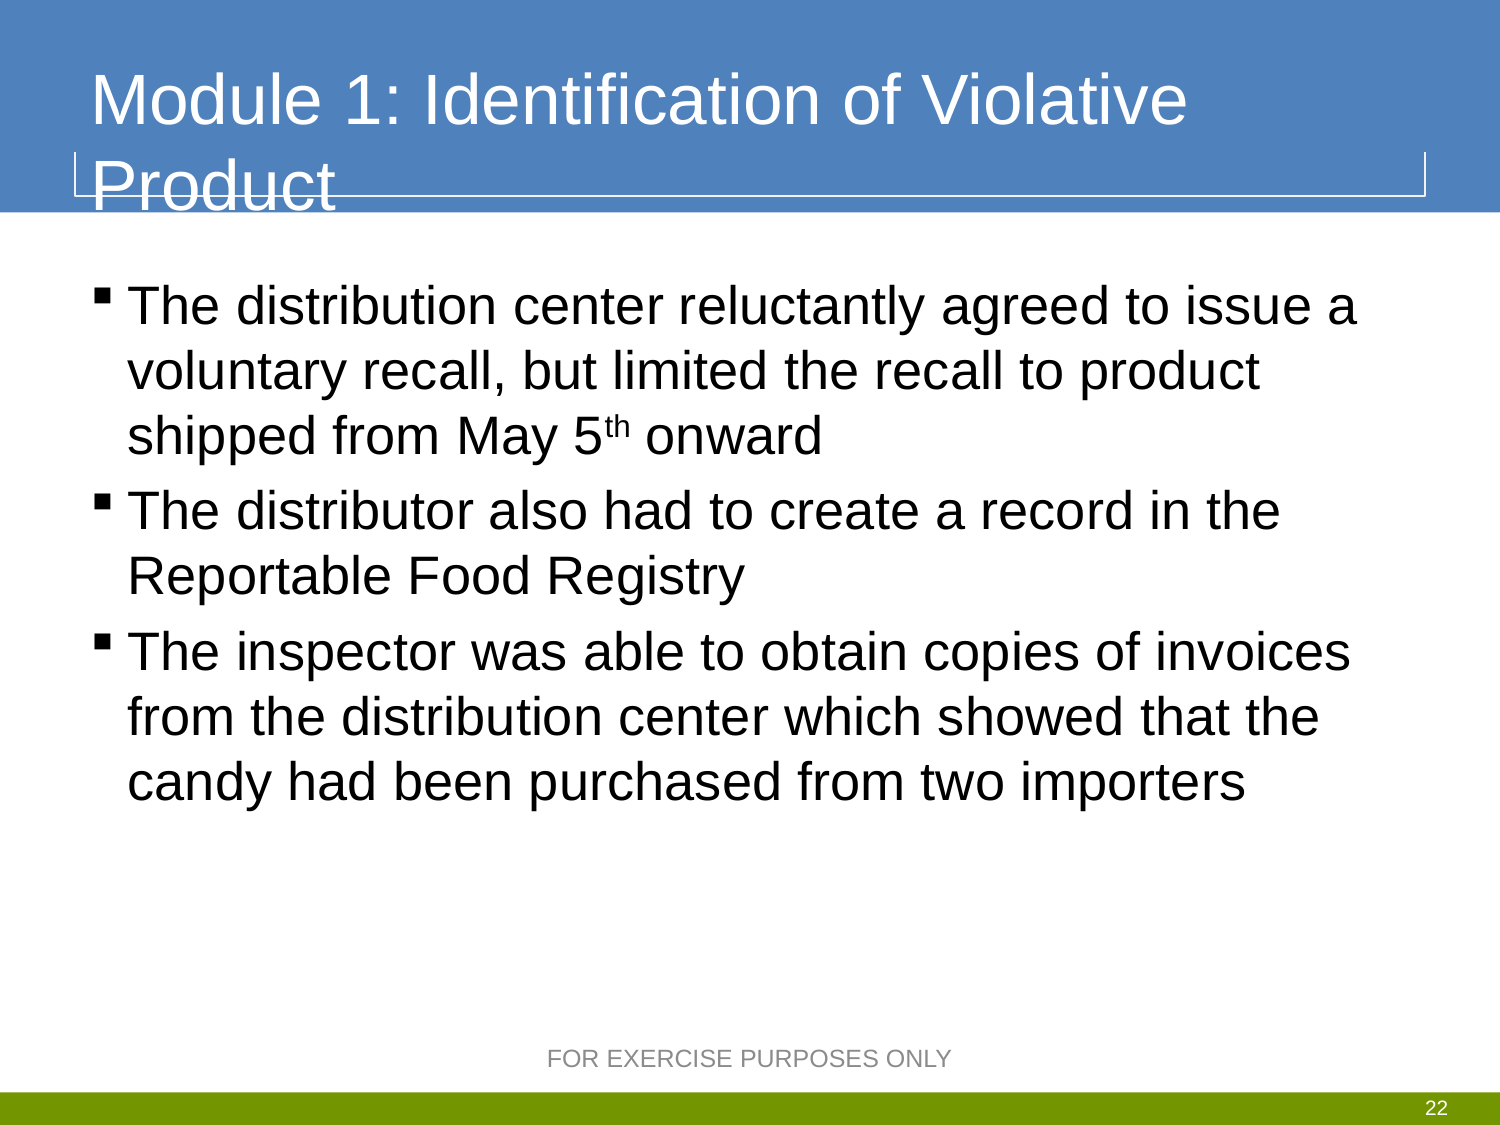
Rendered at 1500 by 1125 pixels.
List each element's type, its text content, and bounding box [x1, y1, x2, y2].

list The distribution center reluctantly agreed to issue a voluntary recall, but limited the recall to product shipped from May 5th onward The distributor also had to create a record in the Reportable Food Registry The inspector was able to obtain copies of invoices from the distribution center which showed that the candy had been purchased from two importers [74, 262, 1426, 1006]
footer FOR EXERCISE PURPOSES ONLY [512, 1042, 988, 1103]
title Module 1: Identification of Violative Product [74, 44, 1426, 233]
